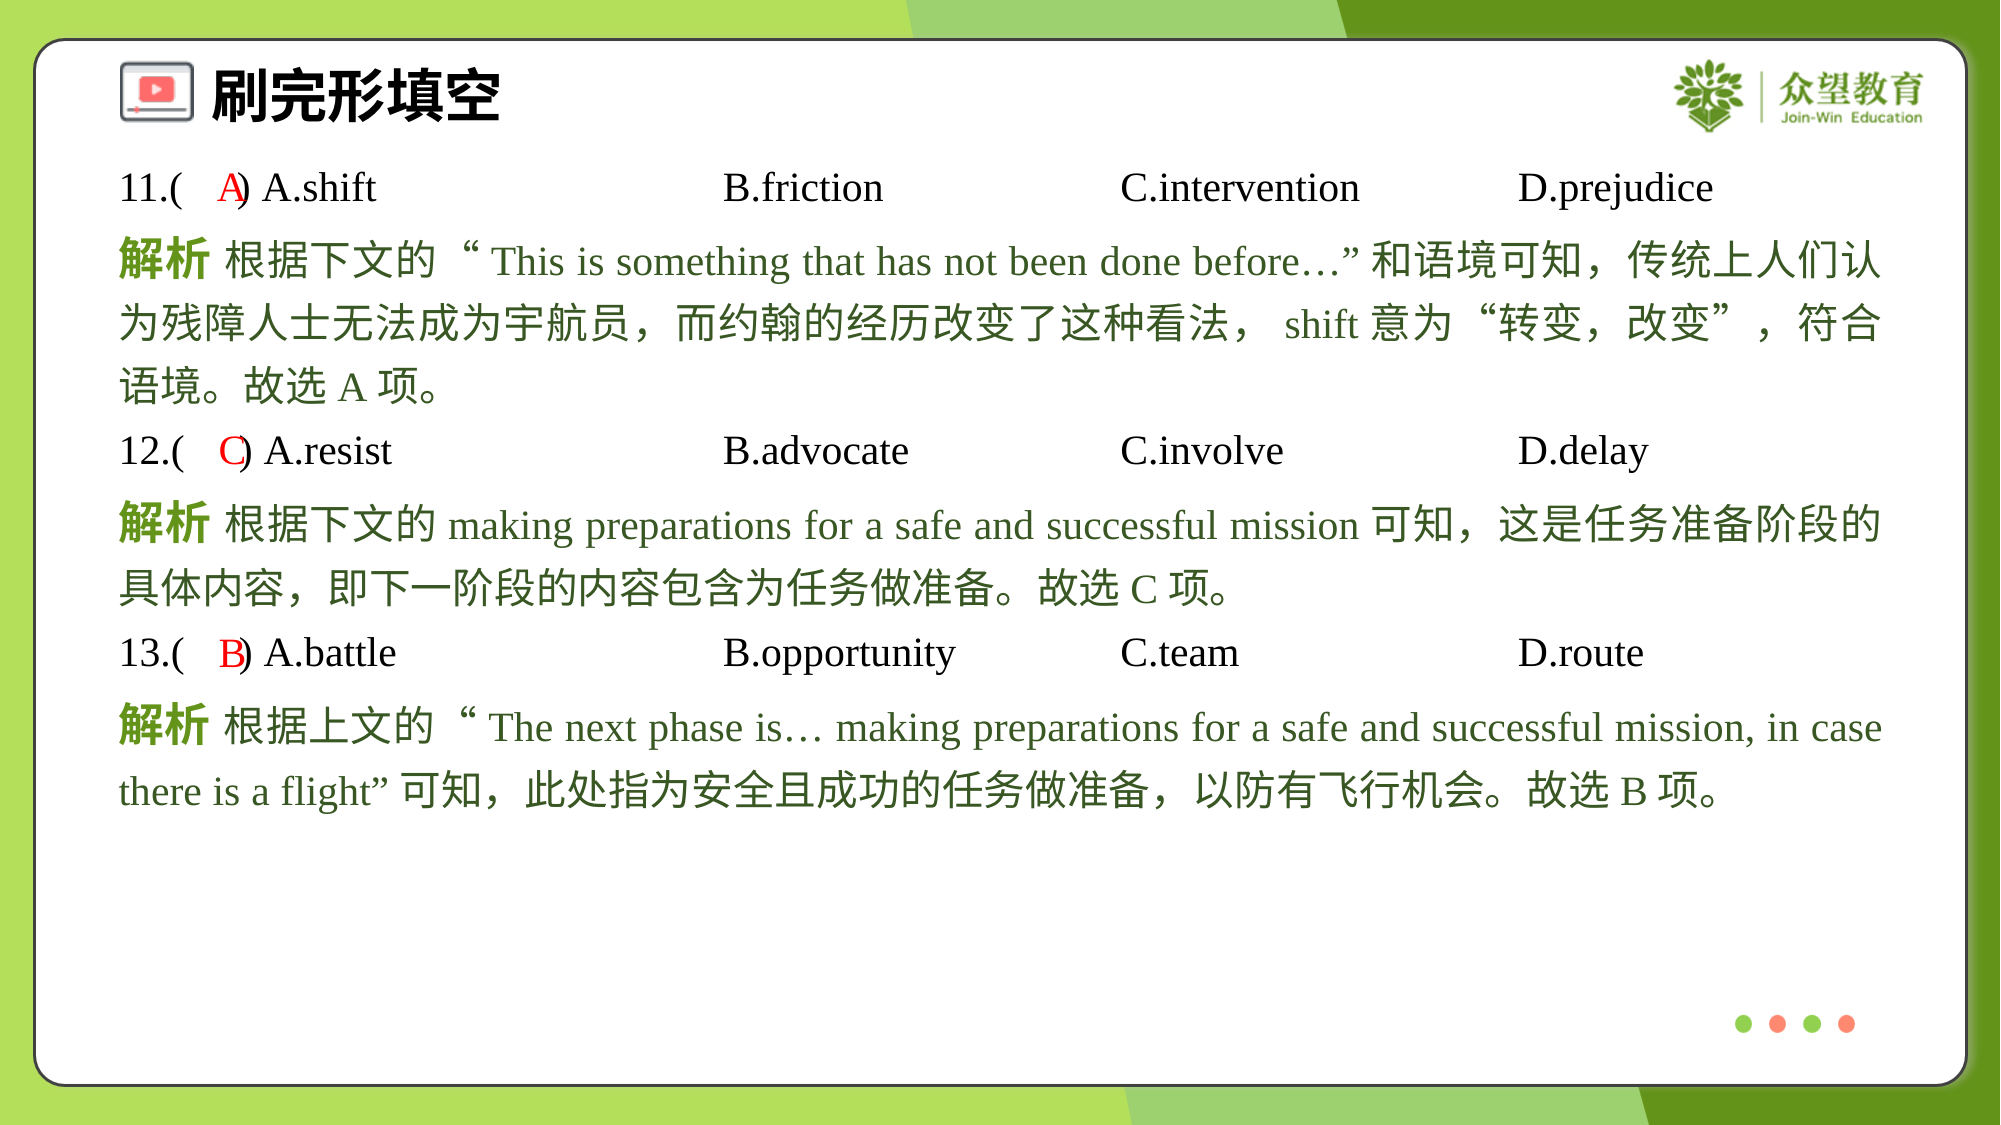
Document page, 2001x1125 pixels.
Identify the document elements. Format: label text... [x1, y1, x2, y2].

text_box 解析 根据下文的“This is something that has not been done before…”和语境可知，传统上人们认为残障人士无法成为宇航员，而约翰的经历改变了这种看法，shift意为“转变，改变”，符合语境。故选A项。 [118, 215, 1883, 405]
text_box A [212, 146, 252, 205]
text_box 11.( ) A.shift B.friction C.intervention D.prejudice [118, 146, 212, 204]
text_box 13.( ) A.battle B.opportunity C.team D.route [252, 612, 1883, 670]
text_box C [213, 410, 252, 469]
text_box 12.( ) A.resist B.advocate C.involve D.delay [118, 410, 213, 468]
picture [0, 0, 2000, 1125]
text_box 解析 根据上文的“The next phase is… making preparations for a safe and successful mission, in case there is a flight”可知，此处指为安全且成功的任务做准备，以防有飞行机会。故选B项。 [118, 682, 1883, 809]
text_box 12.( ) A.resist B.advocate C.involve D.delay [252, 410, 1883, 468]
text_box B [213, 612, 252, 671]
text_box 11.( ) A.shift B.friction C.intervention D.prejudice [252, 146, 1883, 204]
text_box 解析 根据下文的making preparations for a safe and successful mission可知，这是任务准备阶段的具体内容，即下一阶段的内容包含为任务做准备。故选C项。 [118, 480, 1883, 607]
text_box 13.( ) A.battle B.opportunity C.team D.route [118, 612, 213, 670]
